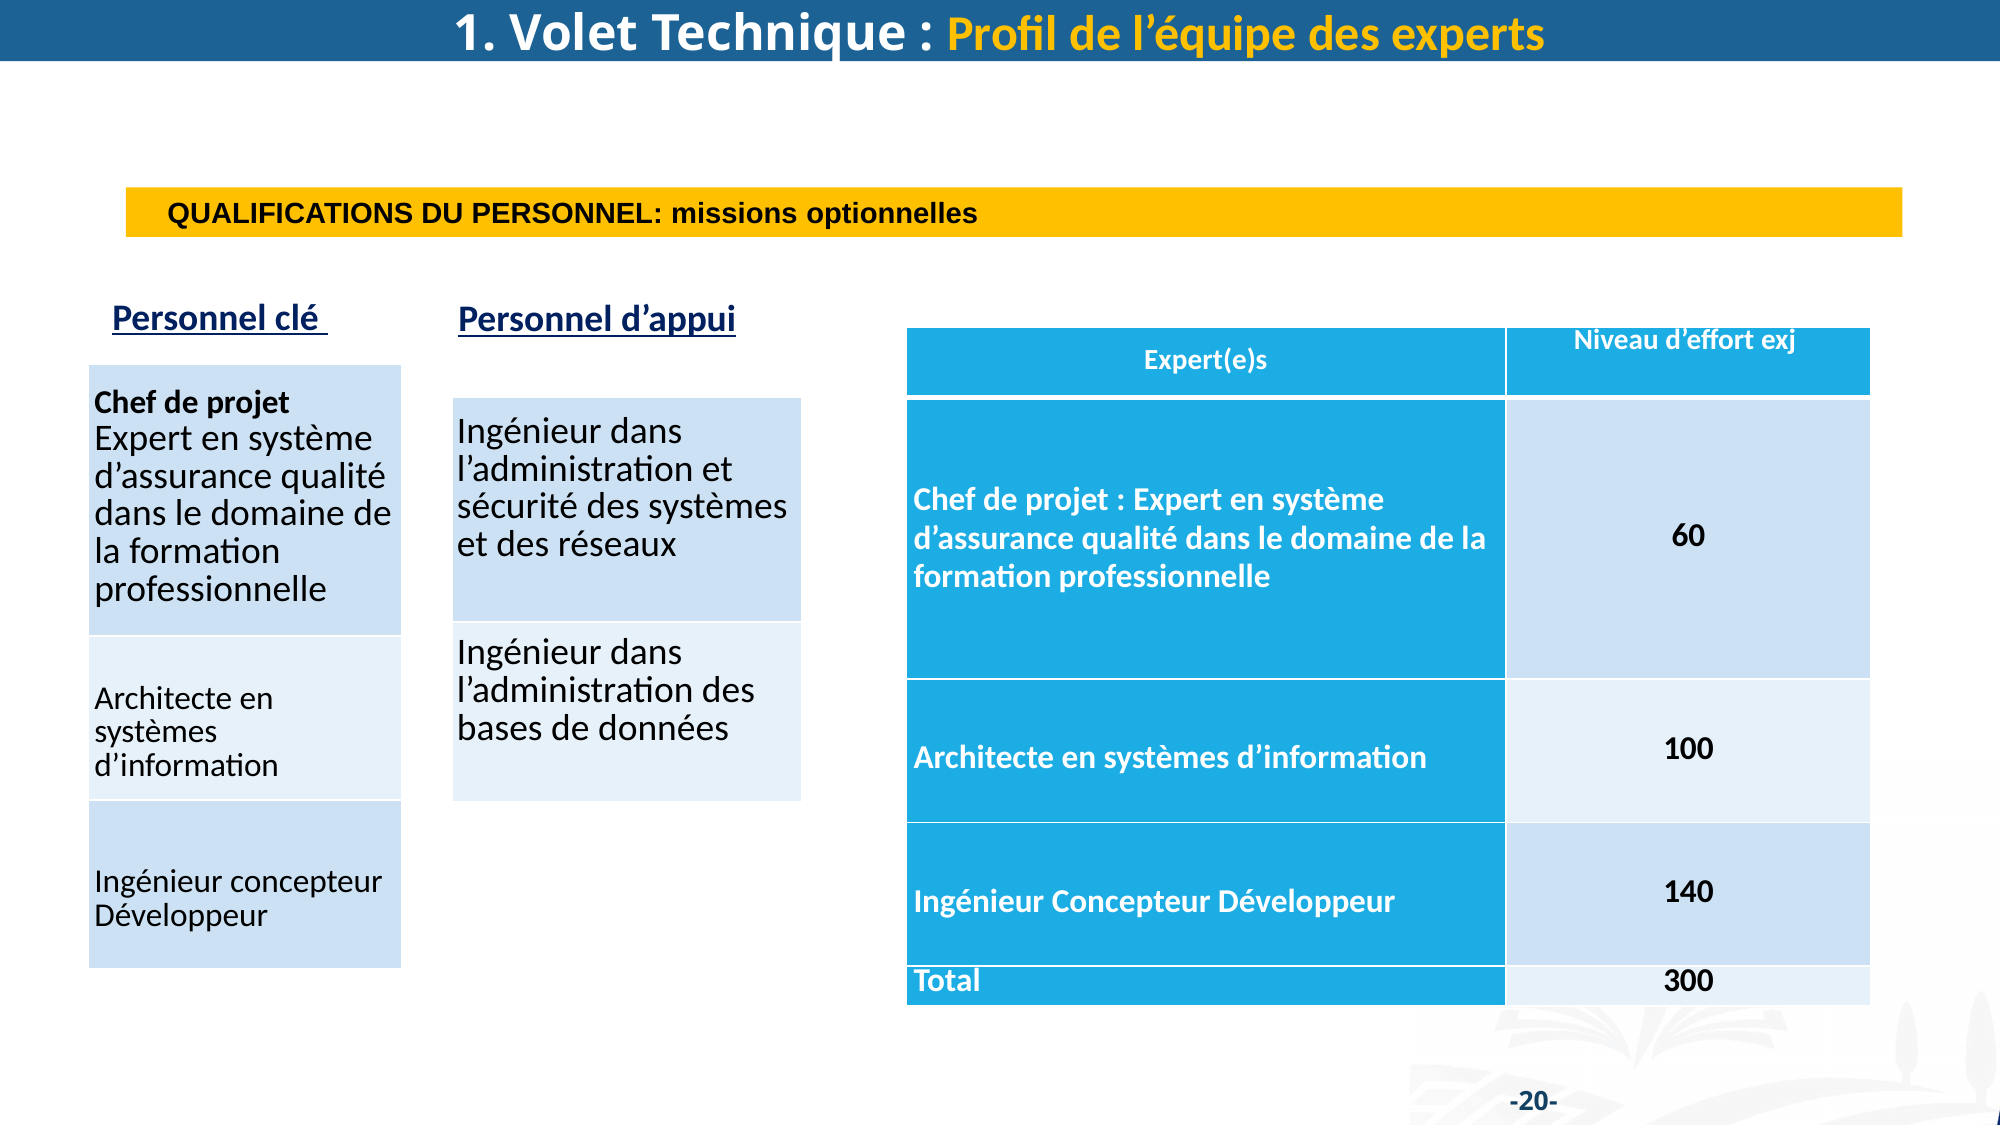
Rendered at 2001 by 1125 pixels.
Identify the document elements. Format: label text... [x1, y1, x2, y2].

table_cell Chef de projet : Expert en système d’assurance qualité dans le domaine de la formation professionnelle [907, 400, 1505, 678]
table_header Expert(e)s [907, 328, 1505, 395]
text_box QUALIFICATIONS DU PERSONNEL: missions optionnelles [125, 187, 1903, 237]
table_cell Ingénieur Concepteur Développeur [907, 823, 1404, 965]
table_cell Total [907, 967, 1404, 1005]
table_cell Architecte en systèmes d’information [907, 680, 1505, 822]
table_header Chef de projet Expert en système d’assurance qualité dans le domaine de la formation professionnelle [89, 365, 401, 635]
text_box Personnel d’appui [443, 287, 752, 347]
table_cell Ingénieur dans l’administration des bases de données [453, 623, 801, 801]
picture [1409, 759, 2000, 1125]
table_header Ingénieur dans l’administration et sécurité des systèmes et des réseaux [453, 398, 801, 621]
table_cell 100 [1507, 680, 1870, 758]
table_cell 60 [1507, 400, 1870, 678]
table_cell Architecte en systèmes d’information [89, 637, 401, 799]
text_box 1. Volet Technique : Profil de l’équipe des experts [0, 0, 2000, 63]
text_box Personnel clé [97, 285, 343, 346]
table_cell Ingénieur concepteur Développeur [89, 801, 401, 968]
table_header Niveau d’effort exj [1507, 328, 1870, 395]
